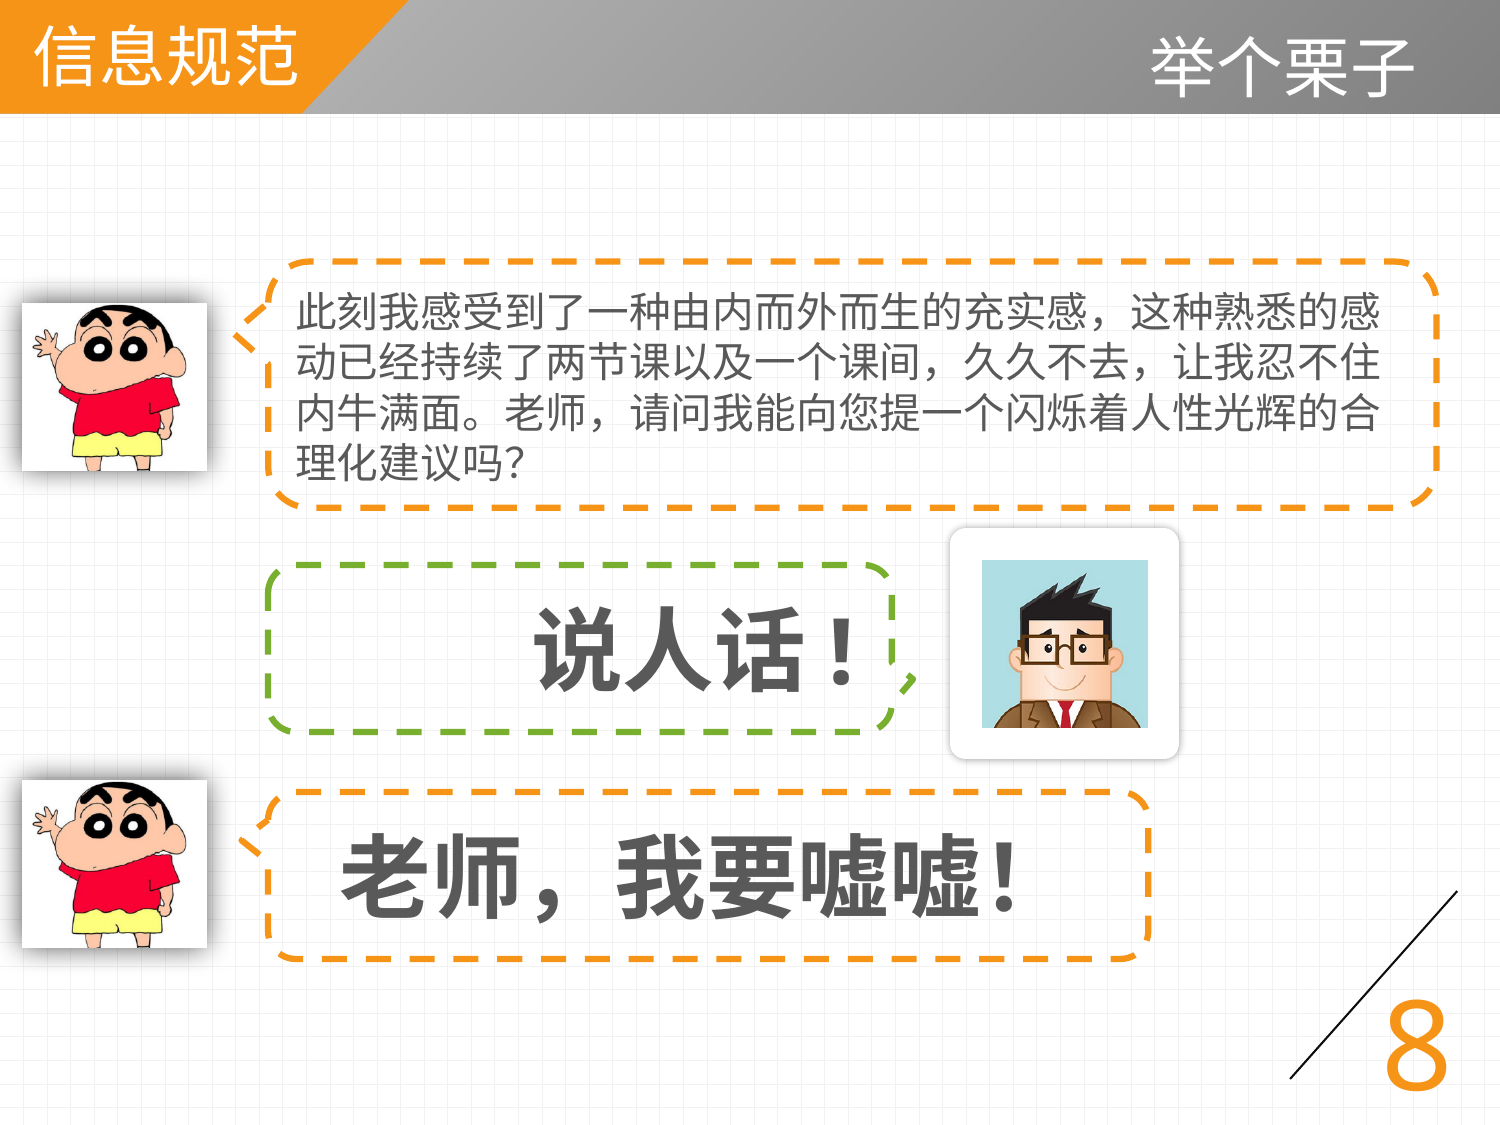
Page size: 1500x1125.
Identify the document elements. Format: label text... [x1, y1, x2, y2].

text_box [239, 789, 1150, 962]
text_box 老师，我要嘘嘘！ [324, 812, 1206, 938]
text_box 说人话! [516, 585, 901, 711]
picture [981, 559, 1149, 729]
text_box 8 [1367, 958, 1473, 1124]
picture [22, 302, 207, 471]
text_box [230, 259, 1439, 510]
text_box 此刻我感受到了一种由内而外而生的充实感，这种熟悉的感动已经持续了两节课以及一个课间，久久不去，让我忍不住内牛满面。老师，请问我能向您提一个闪烁着人性光辉的合理化建议吗？ [280, 278, 1425, 494]
text_box [265, 562, 893, 735]
title 举个栗子 [445, 0, 1432, 168]
text_box 信息规范 [18, 7, 562, 103]
text_box [901, 667, 914, 697]
picture [22, 780, 207, 948]
